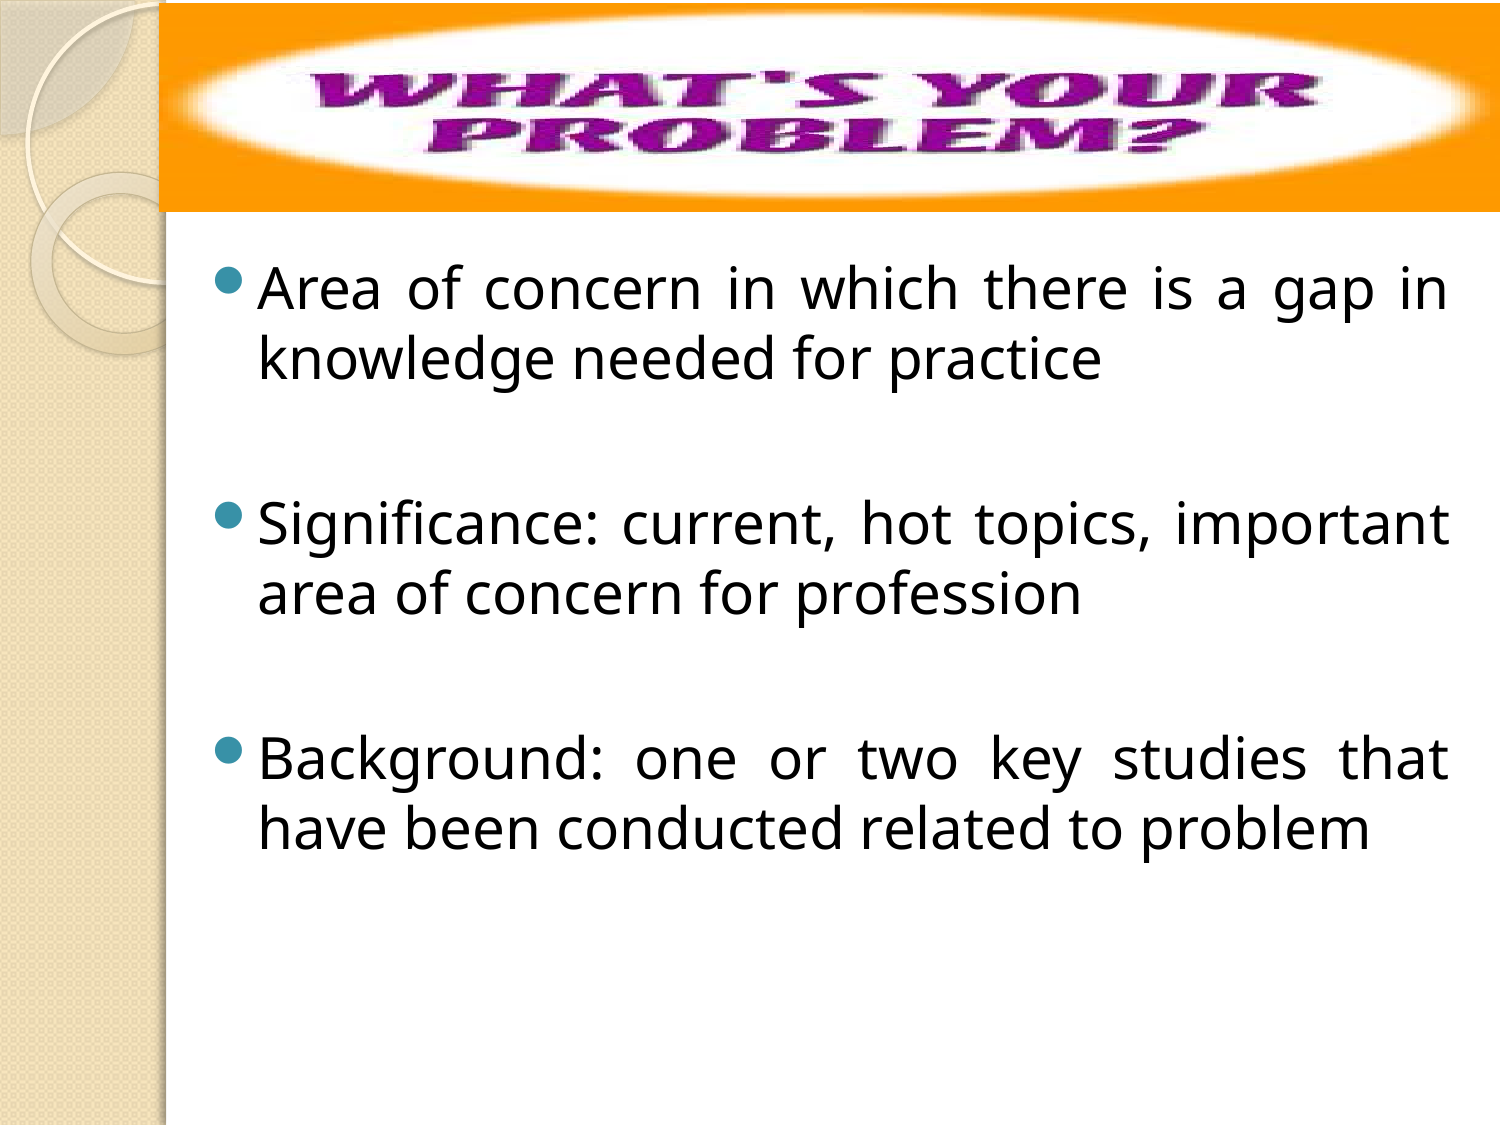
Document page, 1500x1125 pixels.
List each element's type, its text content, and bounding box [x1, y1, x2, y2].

list Area of concern in which there is a gap in knowledge needed for practice Significance: current, hot topics, important area of concern for profession Background: one or two key studies that have been conducted related to problem [183, 243, 1465, 1031]
picture [159, 3, 1500, 213]
